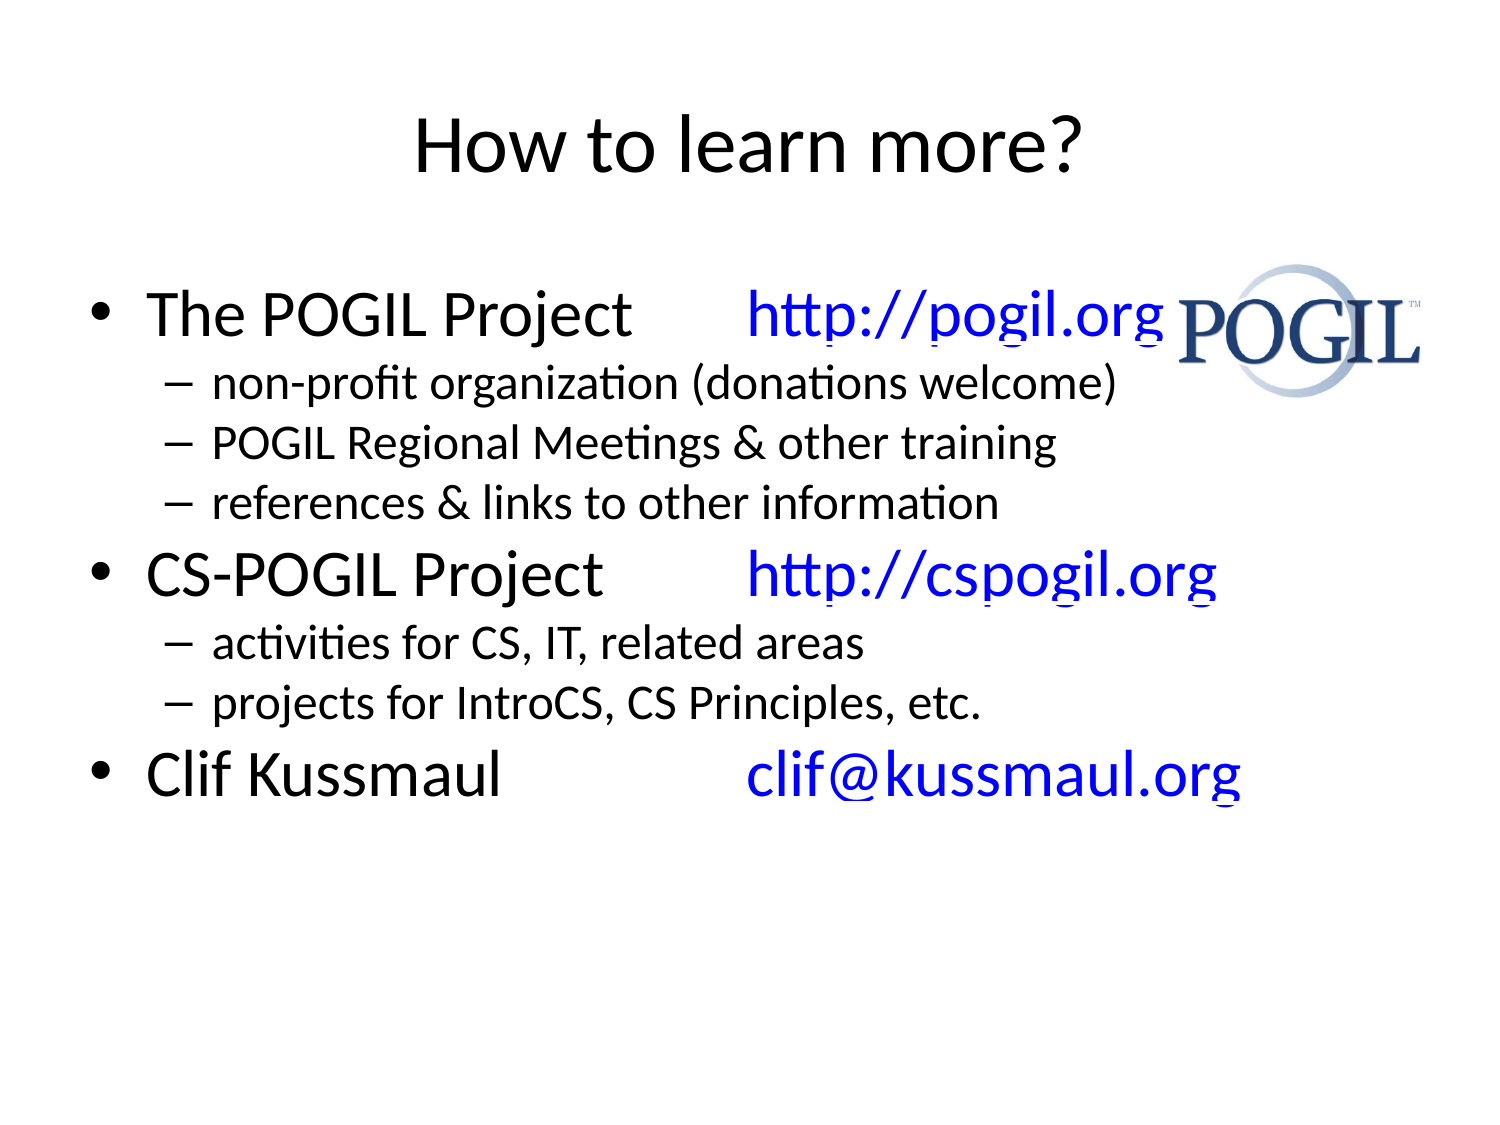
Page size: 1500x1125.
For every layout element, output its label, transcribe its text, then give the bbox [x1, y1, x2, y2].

text_box The POGIL Project http://pogil.org non-profit organization (donations welcome) POGIL Regional Meetings & other training references & links to other information CS-POGIL Project http://cspogil.org activities for CS, IT, related areas projects for IntroCS, CS Principles, etc. Clif Kussmaul clif@kussmaul.org [75, 262, 1425, 1005]
text_box How to learn more? [75, 45, 1425, 233]
picture [1173, 262, 1426, 401]
